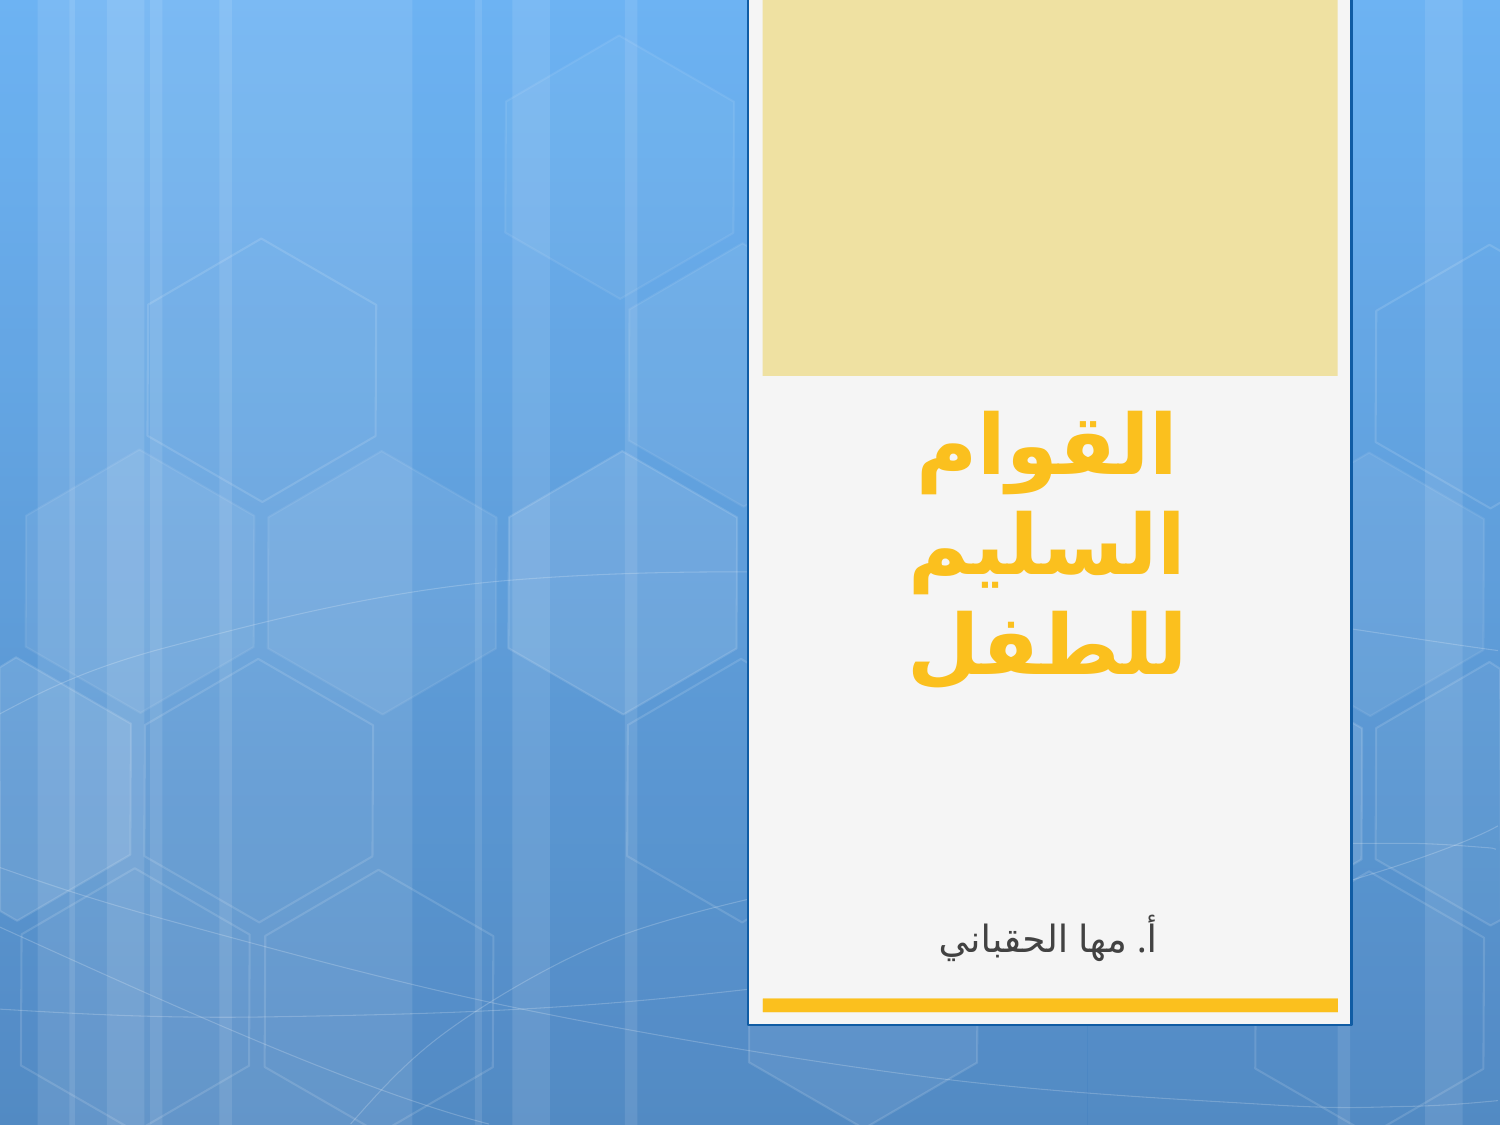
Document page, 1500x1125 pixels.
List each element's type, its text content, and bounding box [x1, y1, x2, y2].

title القوام السليم للطفل [775, 419, 1320, 699]
subtitle أ. مها الحقباني [776, 907, 1320, 989]
